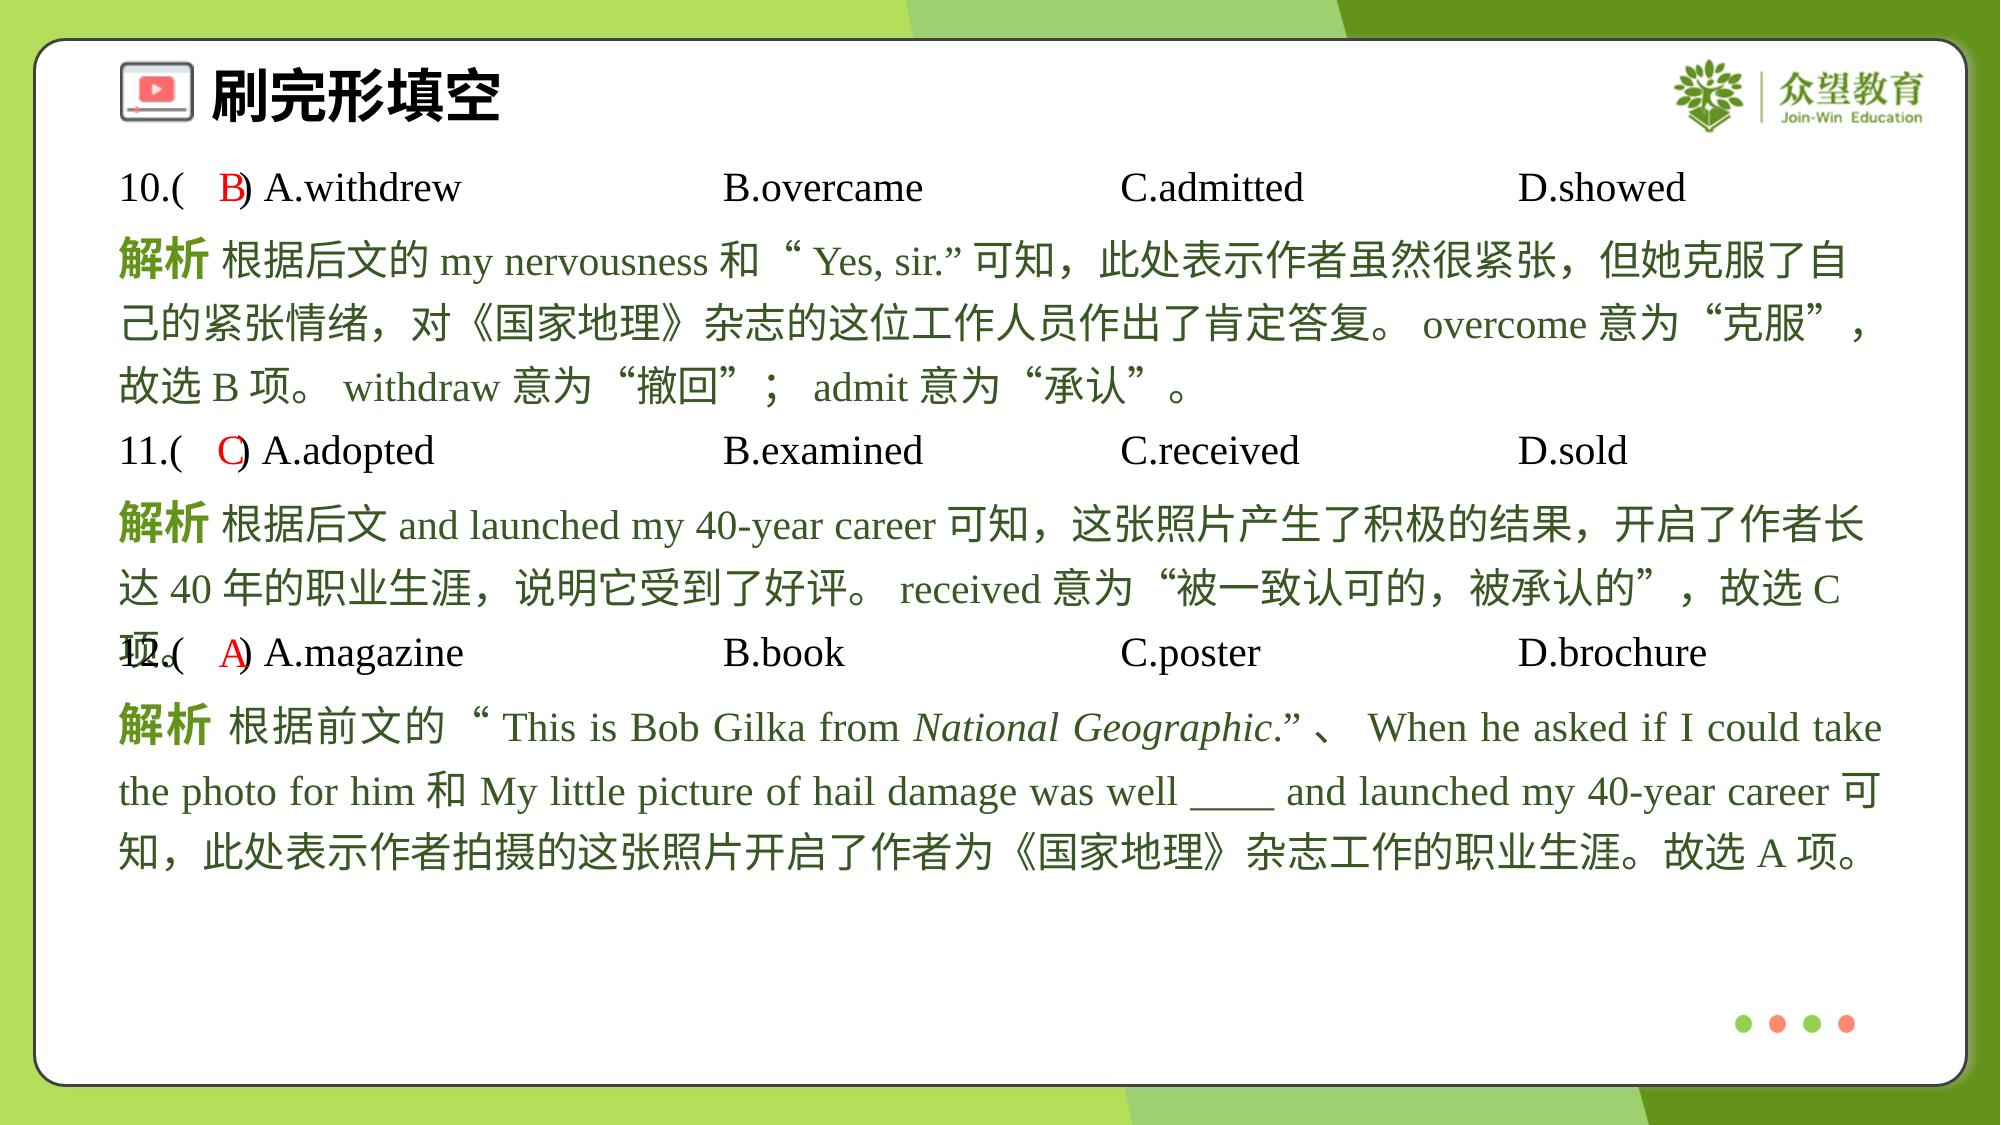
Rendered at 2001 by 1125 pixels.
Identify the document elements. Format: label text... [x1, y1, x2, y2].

text_box A [213, 612, 254, 671]
text_box 解析 根据前文的“This is Bob Gilka from National Geographic.”、When he asked if I could take the photo for him和My little picture of hail damage was well ____ and launched my 40-year career可知，此处表示作者拍摄的这张照片开启了作者为《国家地理》杂志工作的职业生涯。故选A项。 [118, 682, 1883, 934]
text_box 10.( ) A.withdrew B.overcame C.admitted D.showed [252, 146, 1883, 204]
text_box 11.( ) A.adopted B.examined C.received D.sold [250, 410, 1883, 468]
text_box 12.( ) A.magazine B.book C.poster D.brochure [254, 612, 1883, 670]
text_box 10.( ) A.withdrew B.overcame C.admitted D.showed [118, 146, 213, 204]
text_box 解析 根据后文and launched my 40-year career可知，这张照片产生了积极的结果，开启了作者长达40年的职业生涯，说明它受到了好评。received意为“被一致认可的，被承认的”，故选C项。 [118, 480, 1883, 607]
picture [0, 0, 2000, 1125]
text_box 解析 根据后文的my nervousness和“Yes, sir.”可知，此处表示作者虽然很紧张，但她克服了自己的紧张情绪，对《国家地理》杂志的这位工作人员作出了肯定答复。overcome意为“克服”，故选B项。withdraw意为“撤回”；admit意为“承认”。 [118, 215, 1883, 405]
text_box C [212, 410, 250, 469]
text_box B [213, 146, 252, 205]
text_box 11.( ) A.adopted B.examined C.received D.sold [118, 410, 212, 468]
text_box 12.( ) A.magazine B.book C.poster D.brochure [118, 612, 213, 670]
